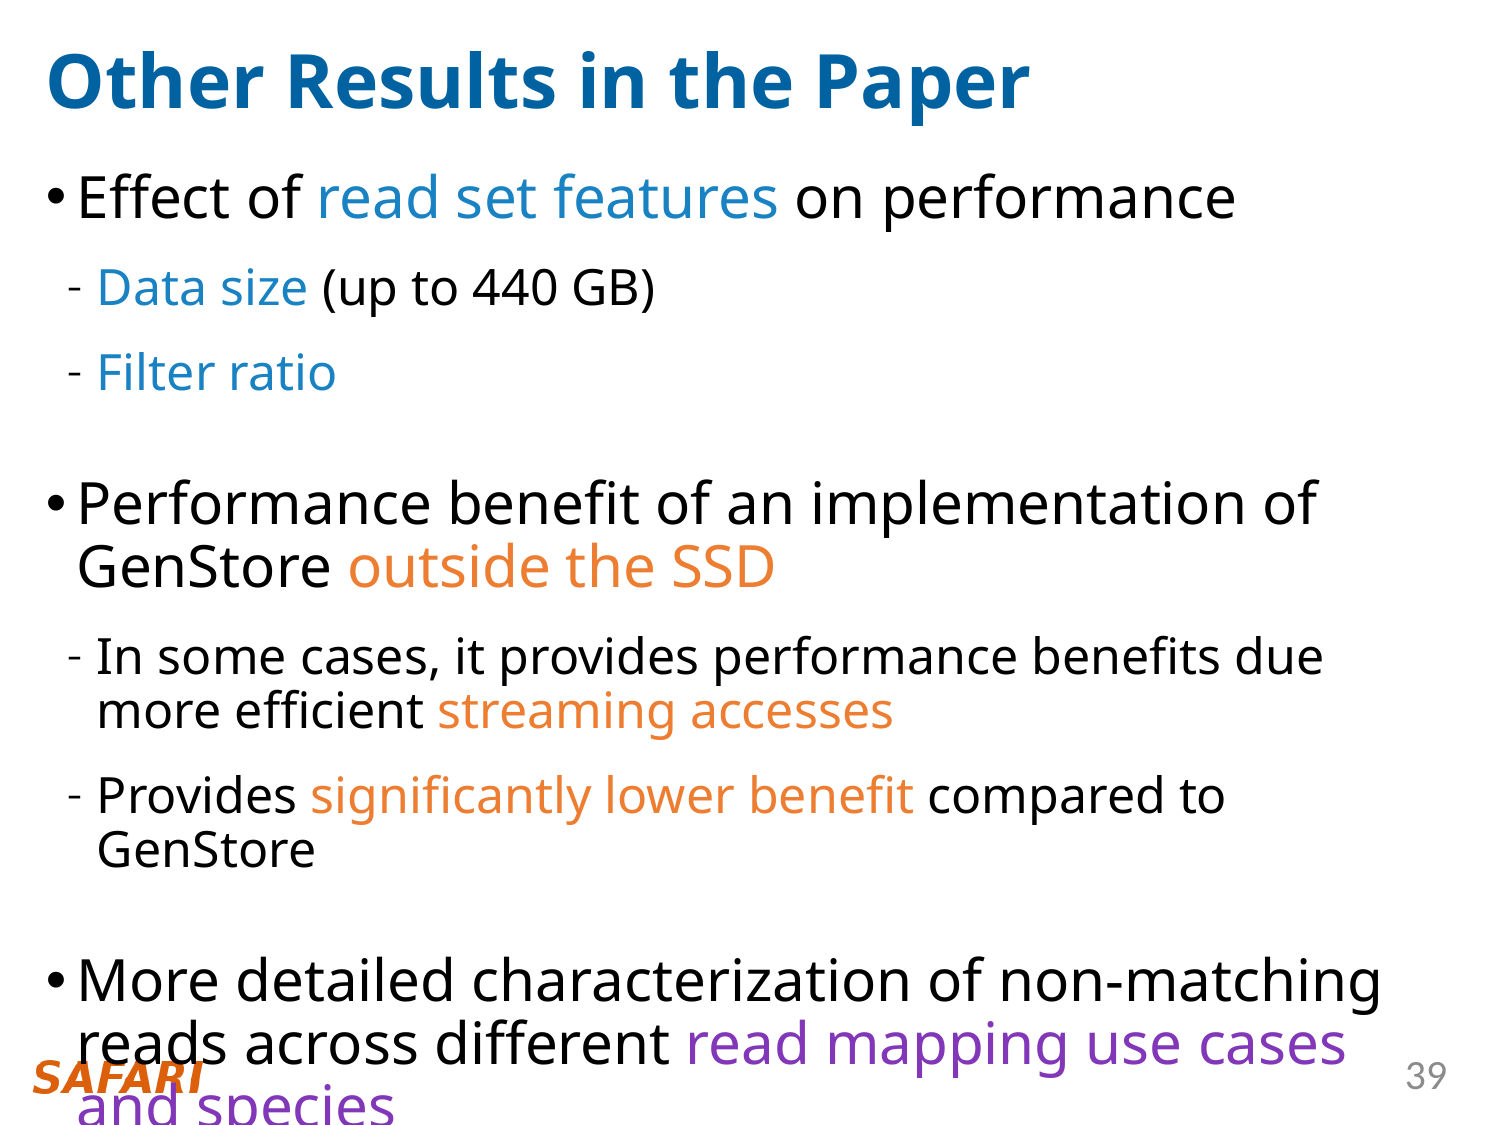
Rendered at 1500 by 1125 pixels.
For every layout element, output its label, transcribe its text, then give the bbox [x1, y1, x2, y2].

title Other Results in the Paper [31, 15, 1475, 143]
list Effect of read set features on performance Data size (up to 440 GB) Filter ratio Performance benefit of an implementation of GenStore outside the SSD In some cases, it provides performance benefits due more efficient streaming accesses Provides significantly lower benefit compared to GenStore More detailed characterization of non-matching reads across different read mapping use cases and species [31, 160, 1475, 1043]
picture [31, 1051, 209, 1104]
